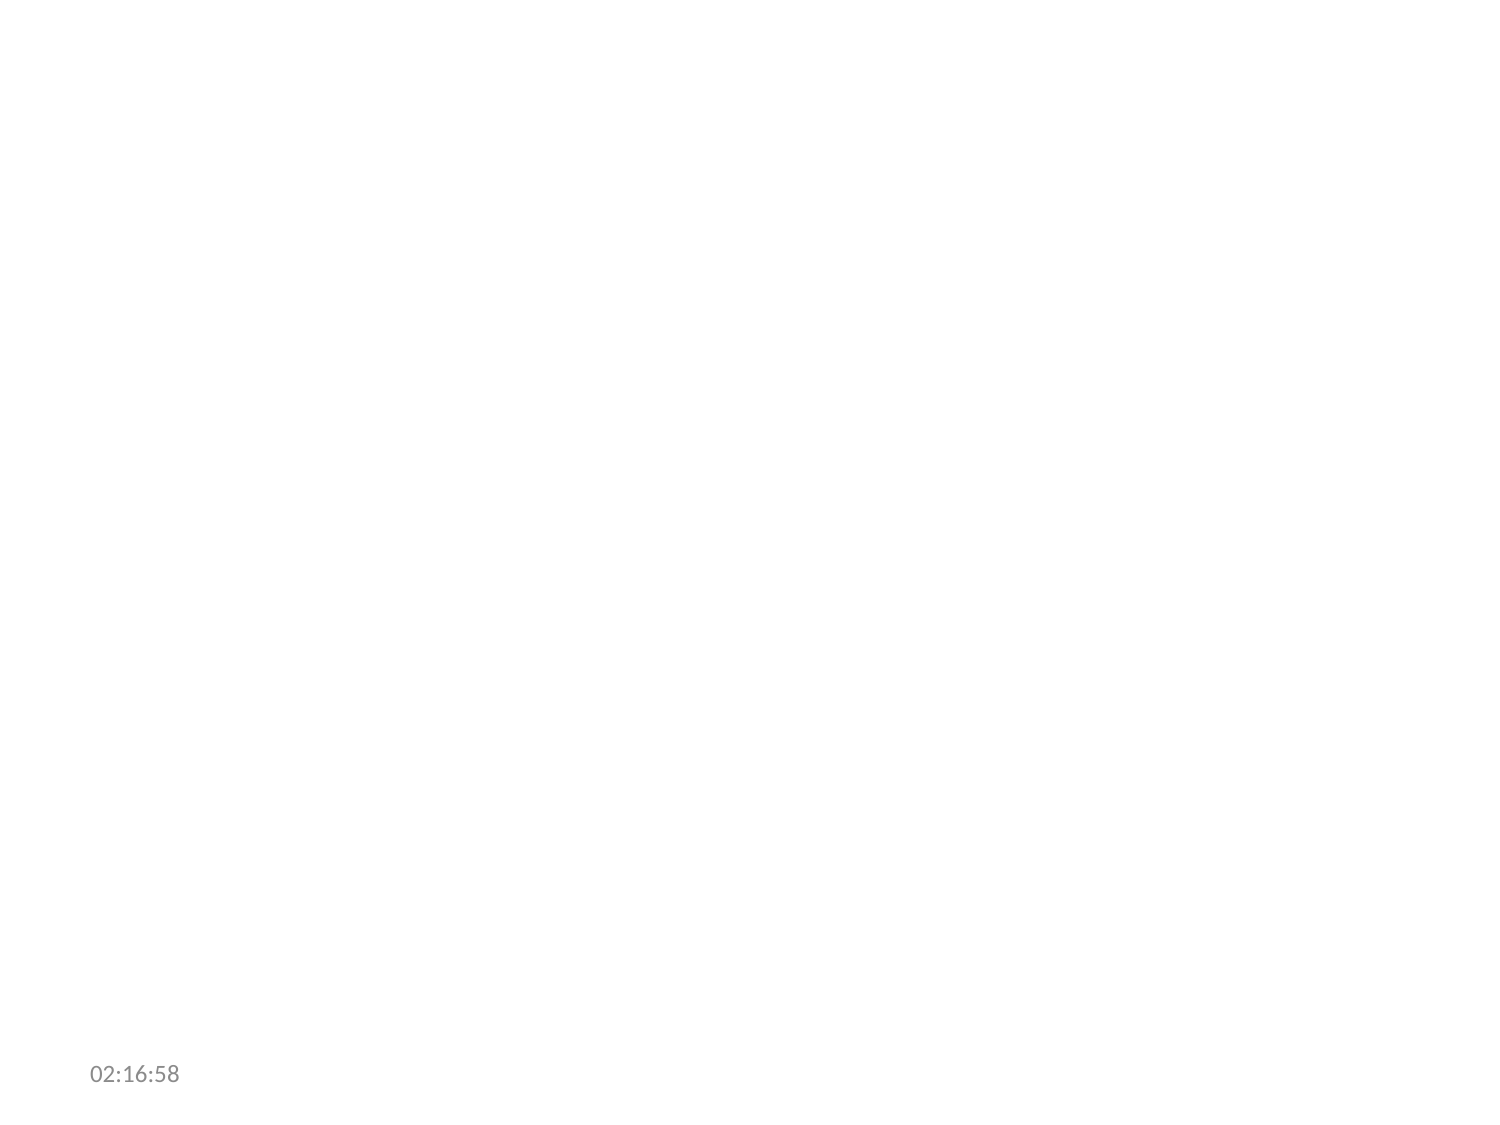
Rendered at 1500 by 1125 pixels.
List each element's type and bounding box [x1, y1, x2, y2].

slide_number [75, 1042, 425, 1103]
